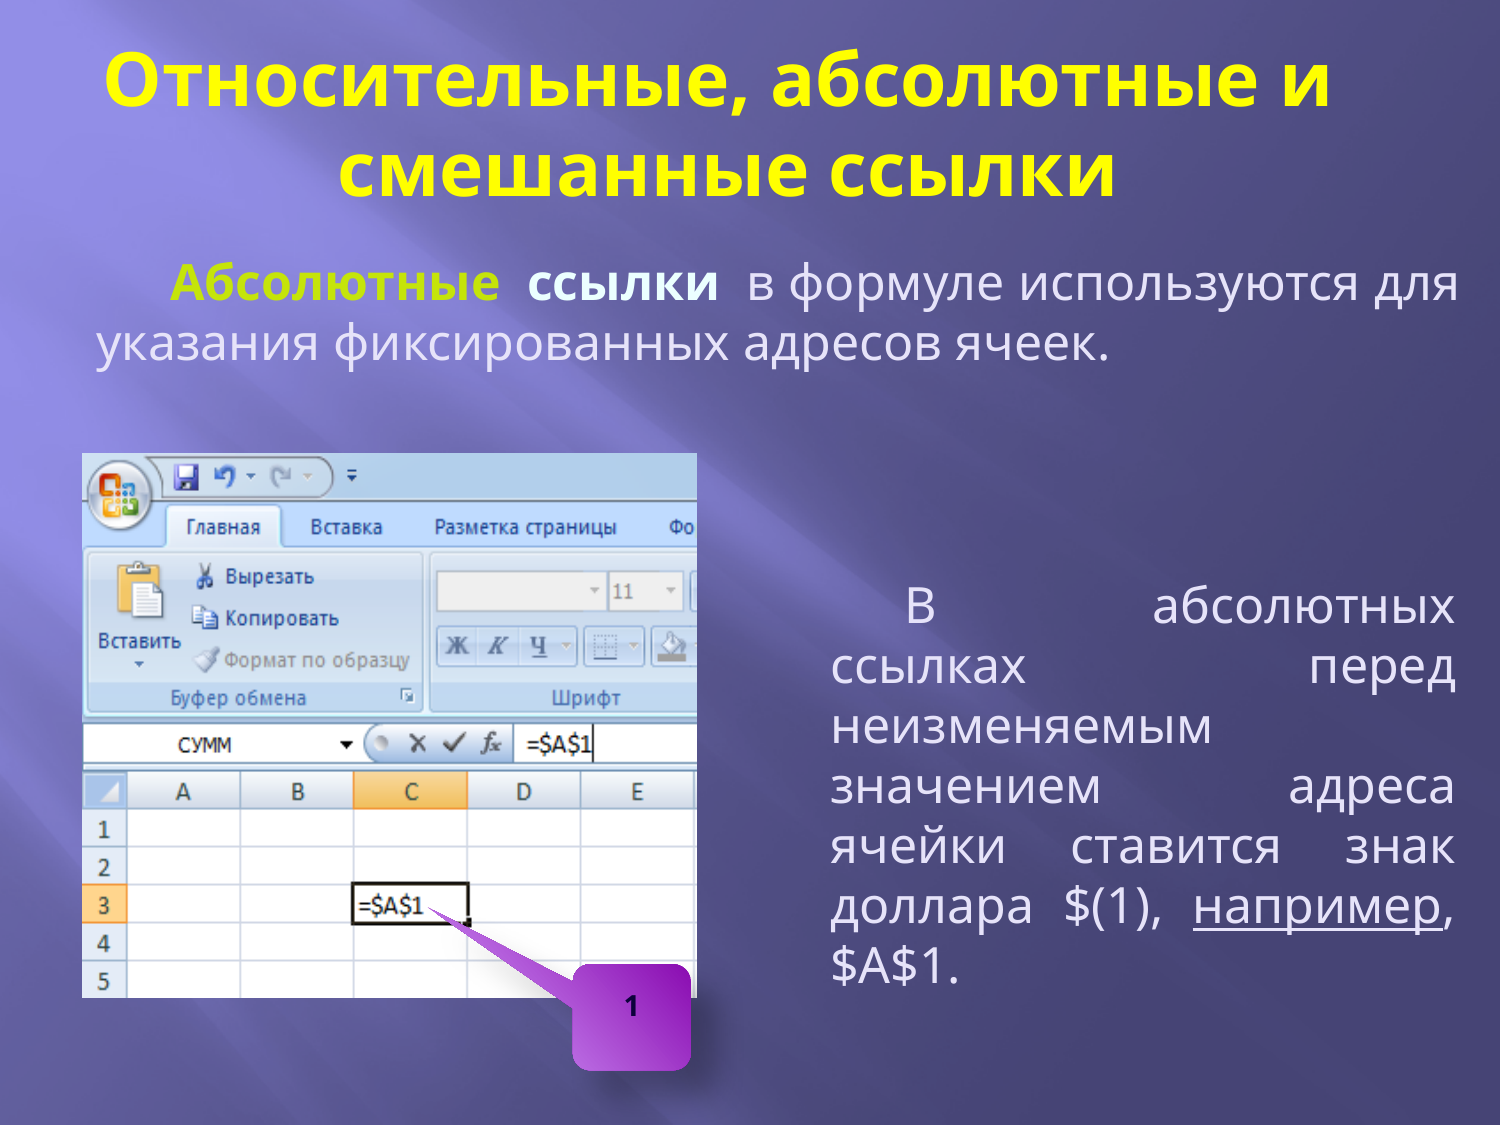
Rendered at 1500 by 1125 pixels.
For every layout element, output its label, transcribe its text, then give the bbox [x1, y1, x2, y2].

text_box В абсолютных ссылках перед неизменяемым значением адреса ячейки ставится знак доллара $(1), например, $А$1. [815, 566, 1472, 1002]
text_box Абсолютные ссылки в формуле используются для указания фиксированных адресов ячеек. [81, 242, 1476, 378]
picture [82, 453, 697, 998]
text_box 1 [572, 1040, 691, 1071]
text_box Относительные, абсолютные и смешанные ссылки [37, 23, 1420, 219]
